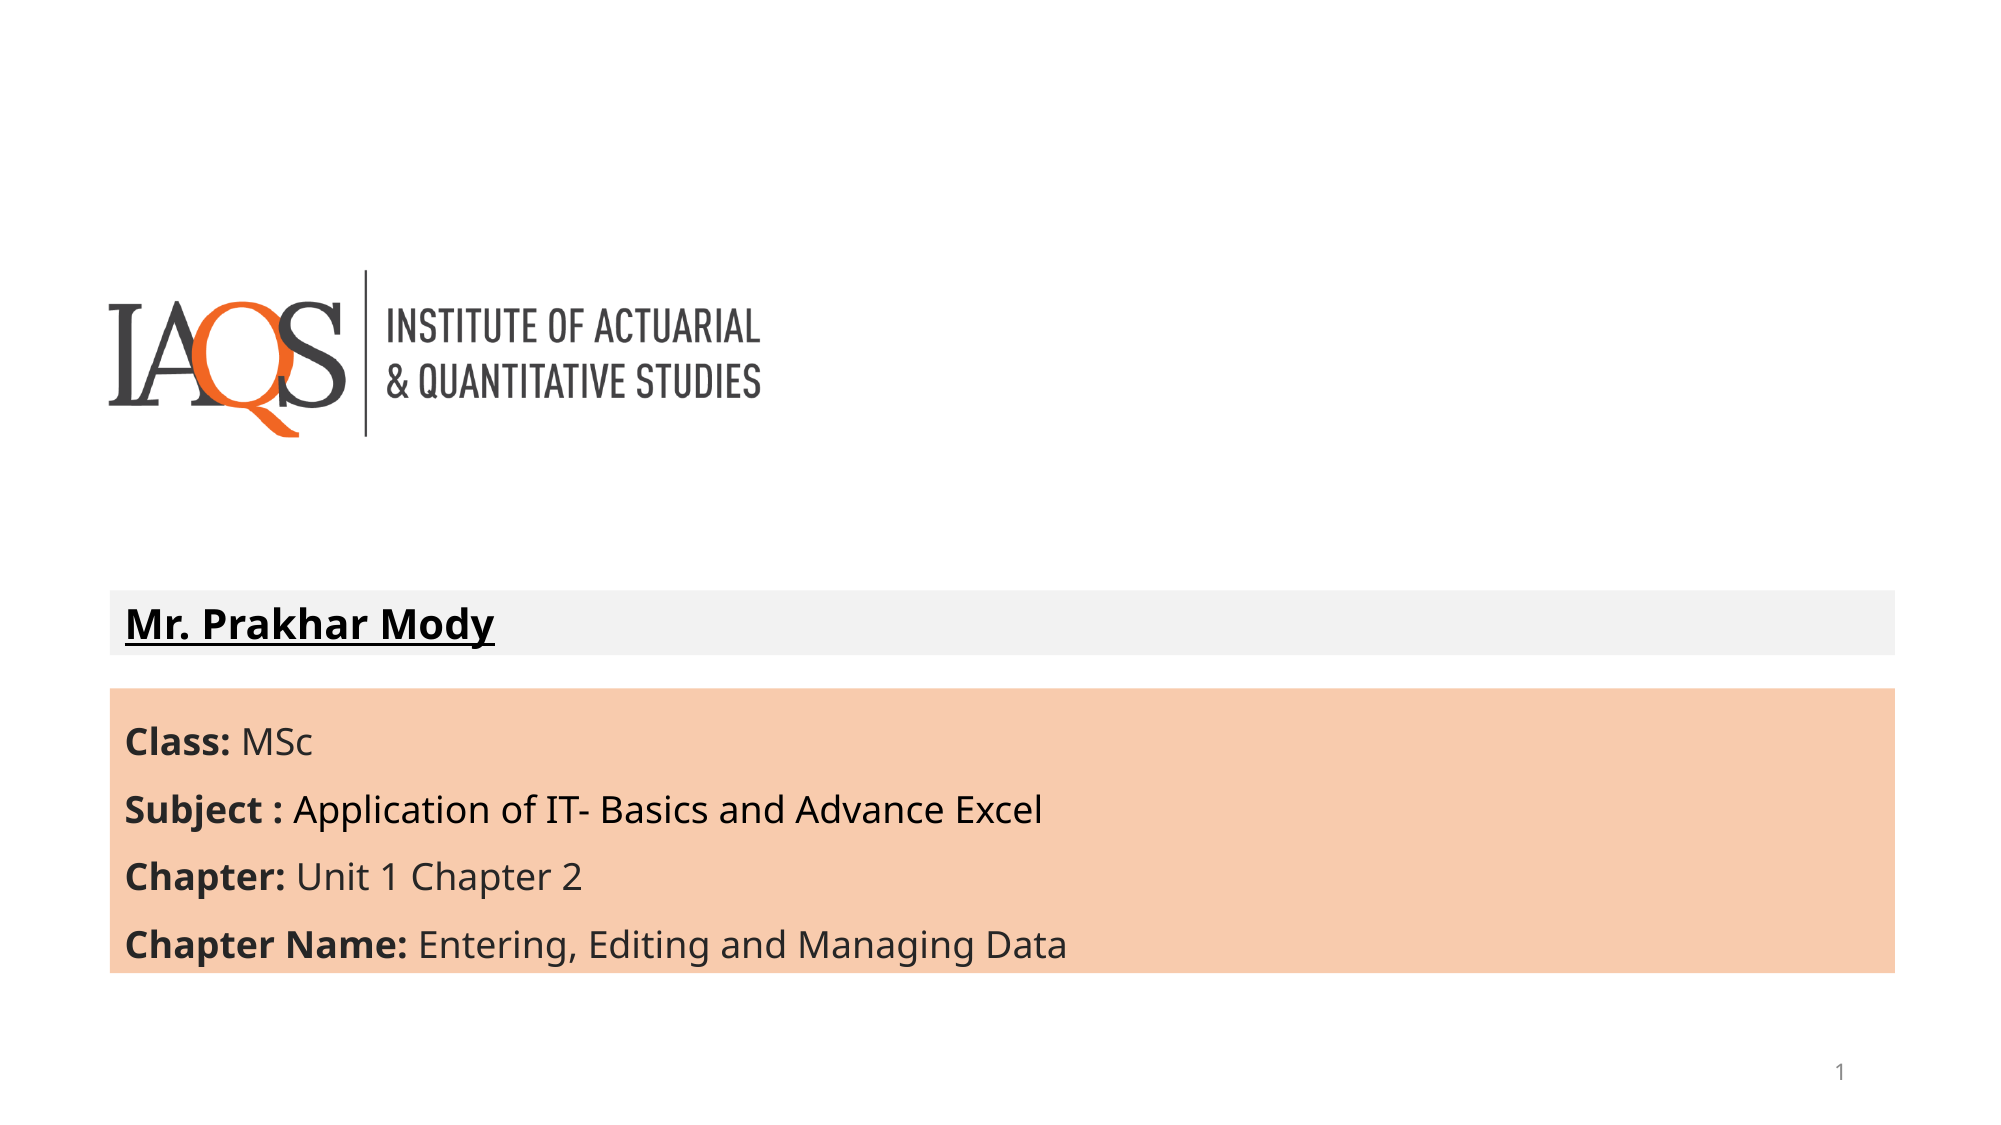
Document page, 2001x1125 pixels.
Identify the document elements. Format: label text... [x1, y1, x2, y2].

slide_number 1 [1412, 1042, 1863, 1103]
picture [67, 261, 801, 446]
text_box Mr. Prakhar Mody [109, 590, 1895, 656]
text_box Class: MSc Subject : Application of IT- Basics and Advance Excel Chapter: Unit 1 Chapter 2 Chapter Name: Entering, Editing and Managing Data [109, 688, 1895, 974]
